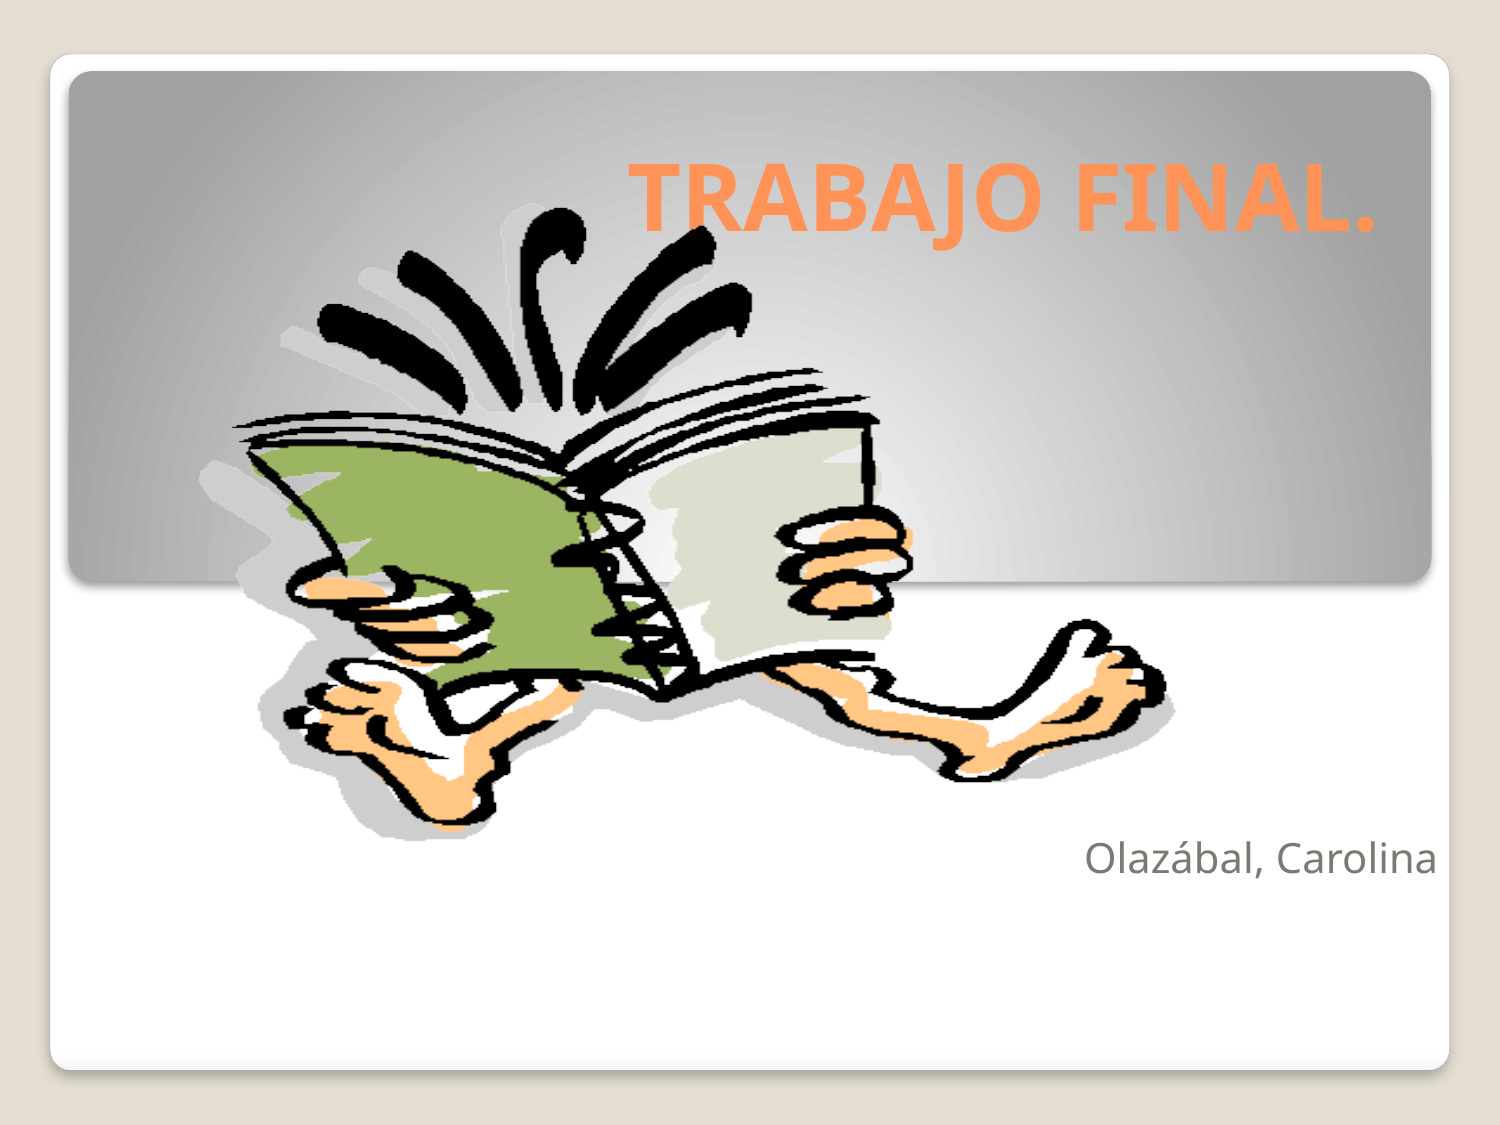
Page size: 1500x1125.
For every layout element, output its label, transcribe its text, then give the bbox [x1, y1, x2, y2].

picture [198, 198, 1184, 848]
subtitle Olazábal, Carolina [225, 832, 1454, 925]
title TRABAJO FINAL. [112, 0, 1388, 258]
